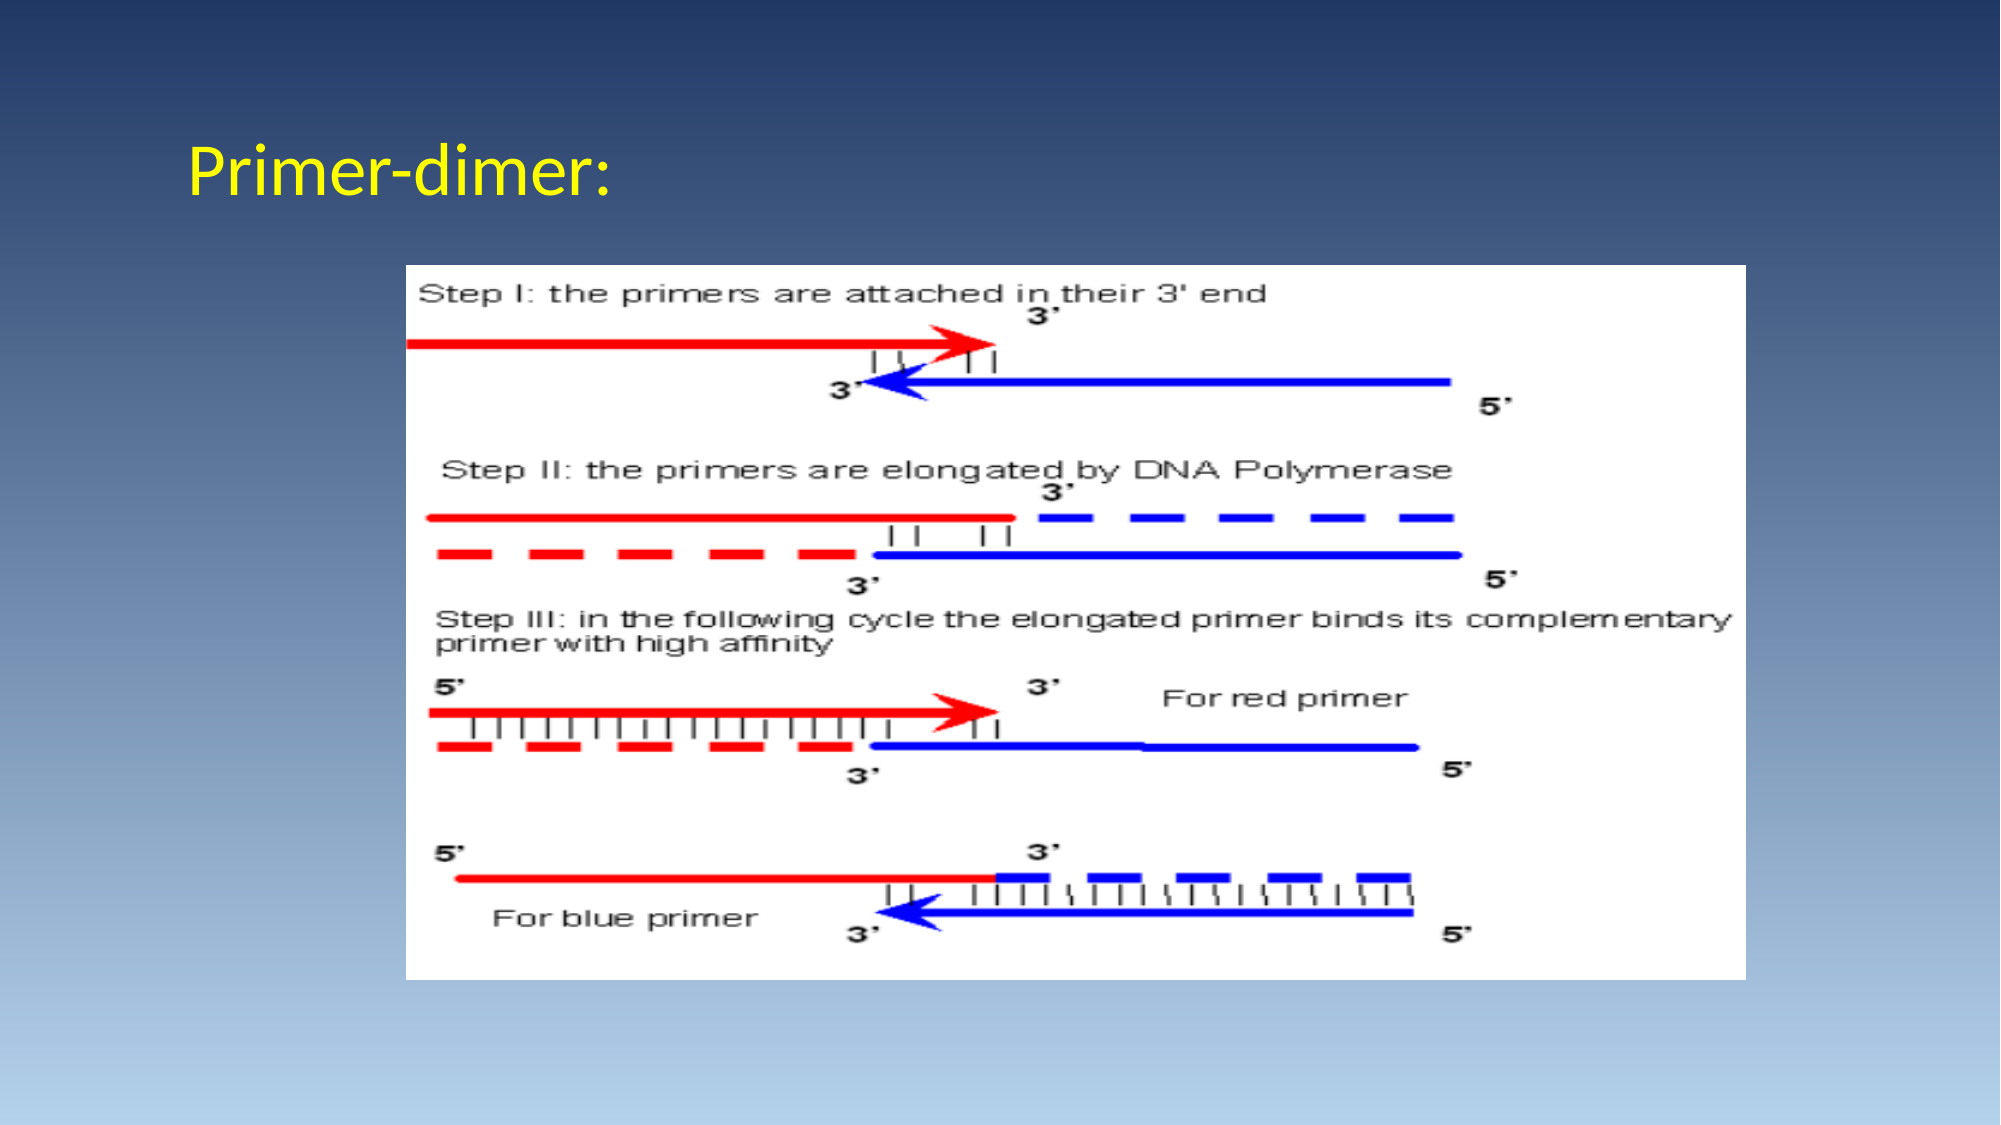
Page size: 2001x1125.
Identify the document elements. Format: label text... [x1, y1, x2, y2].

subtitle Primer-dimer: [172, 123, 1839, 1002]
picture [406, 265, 1746, 980]
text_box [967, 524, 1943, 1002]
